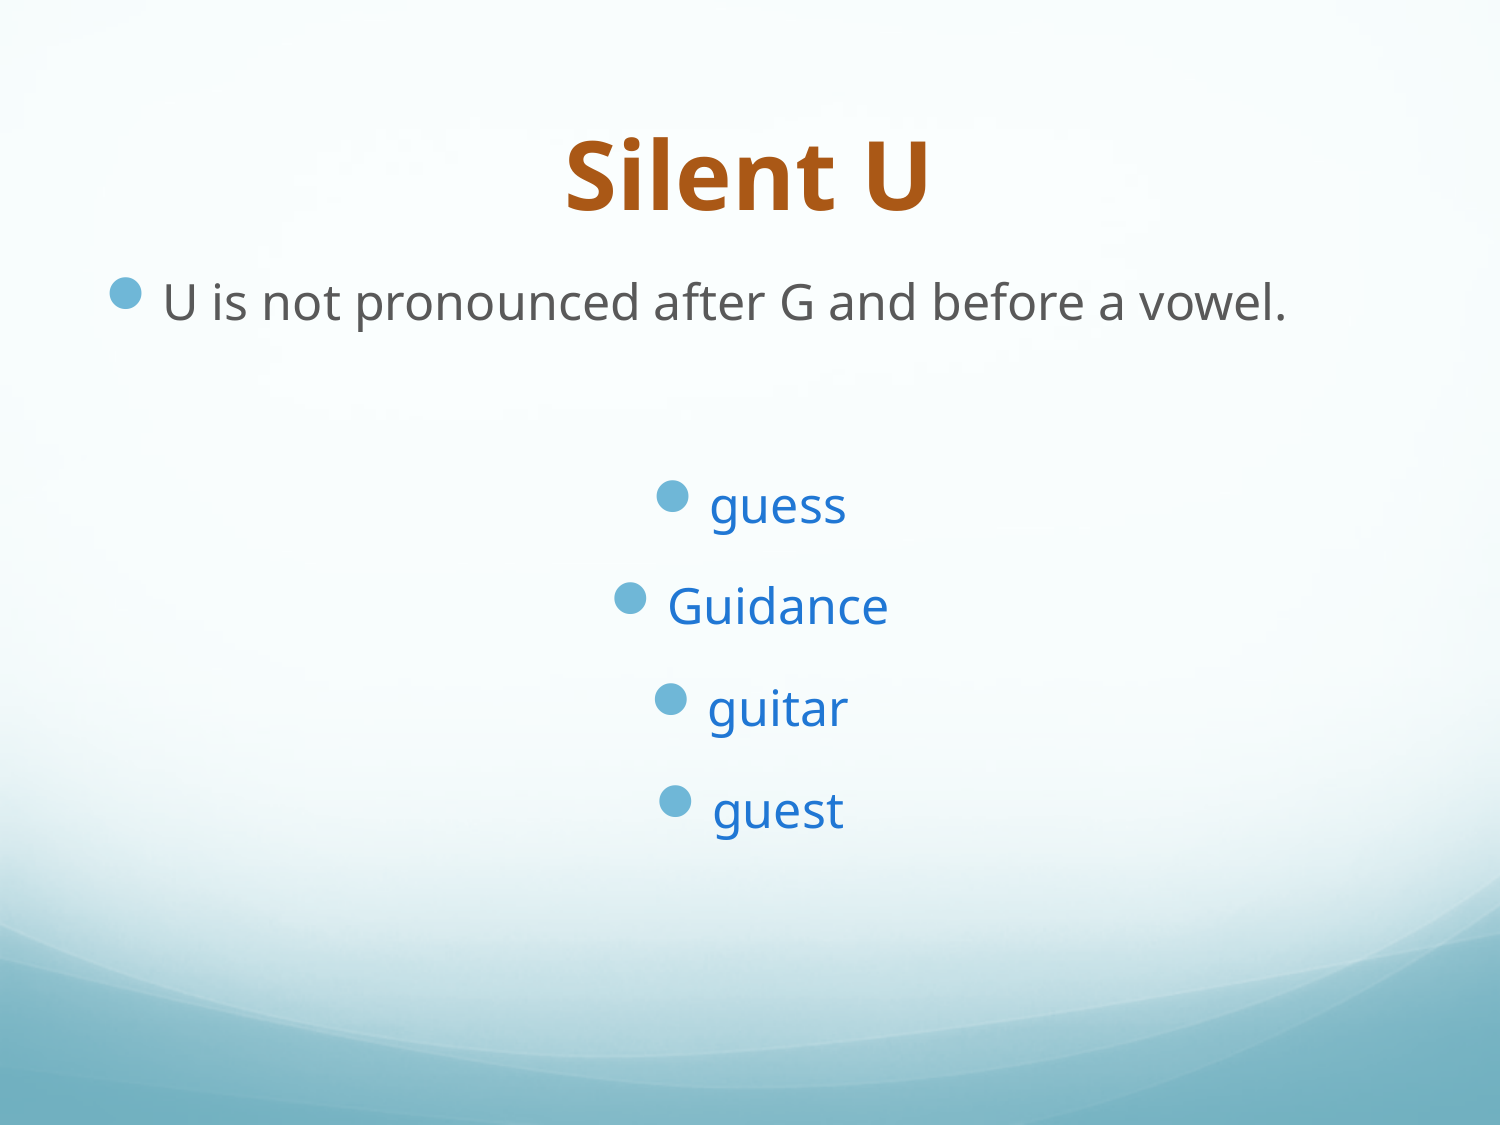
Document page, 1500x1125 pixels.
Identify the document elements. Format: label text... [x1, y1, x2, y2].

list U is not pronounced after G and before a vowel. guess Guidance guitar guest [90, 262, 1410, 975]
title Silent U [90, 17, 1410, 237]
